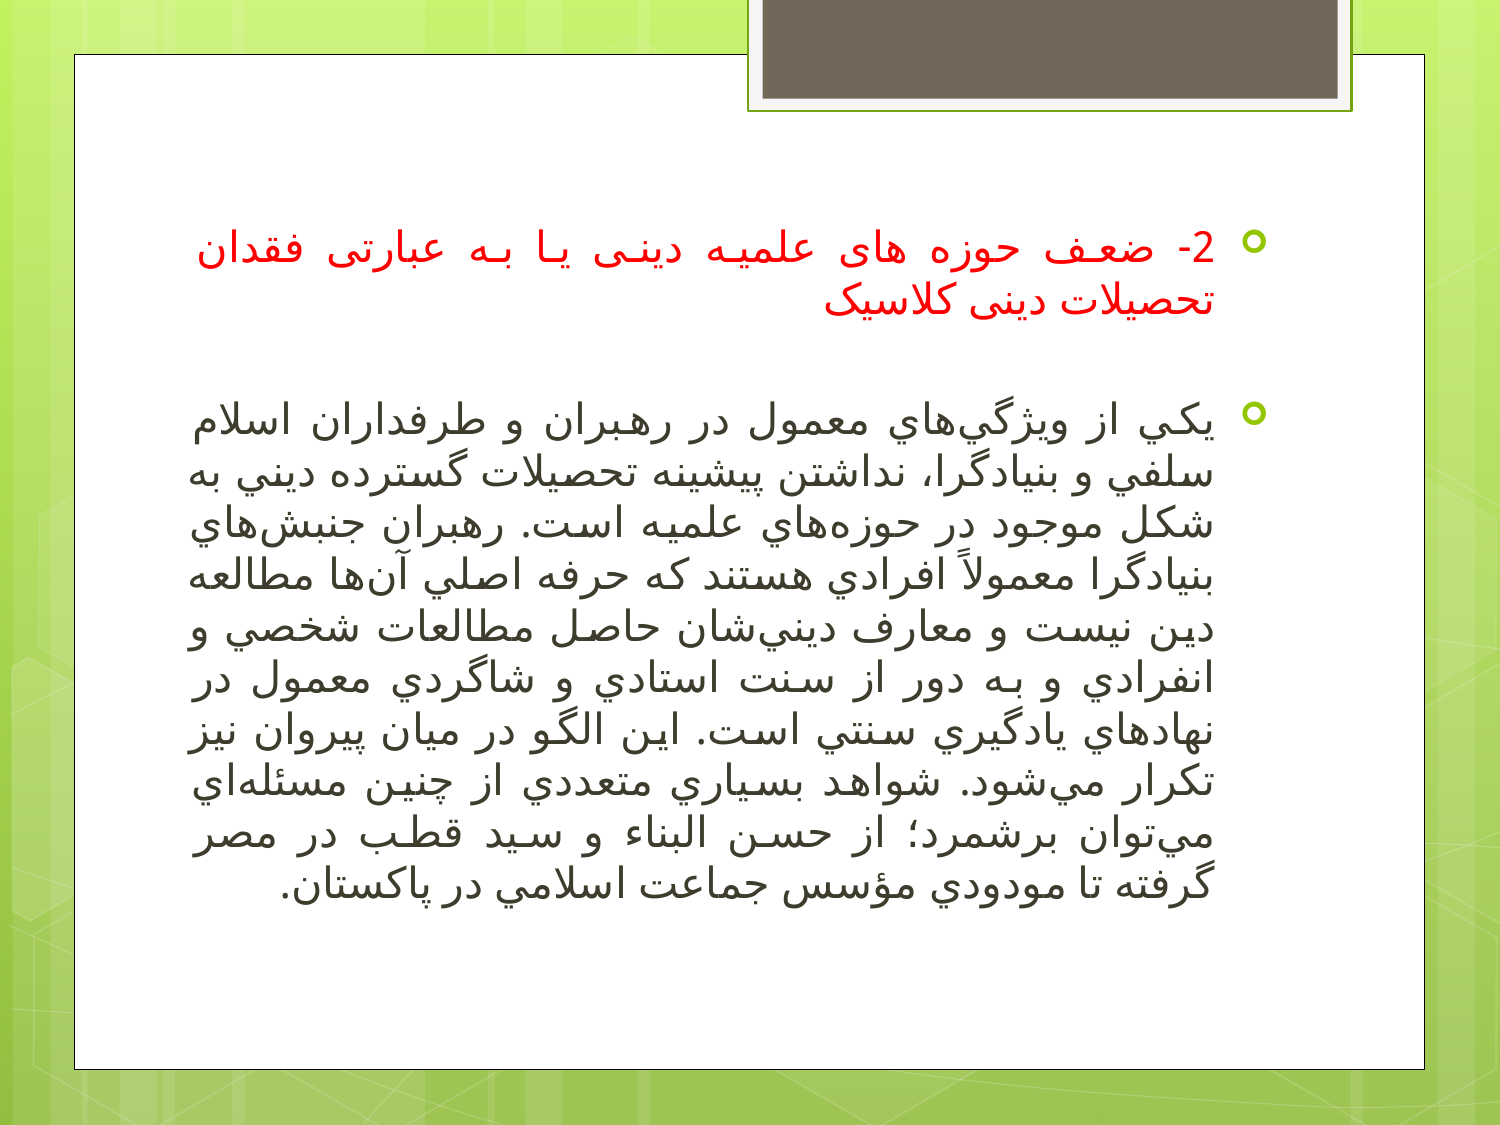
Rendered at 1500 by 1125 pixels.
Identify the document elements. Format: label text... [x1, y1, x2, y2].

list 2- ضعف حوزه های علمیه دینی یا به عبارتی فقدان تحصیلات دینی کلاسیک يکي از ويژگي‌هاي معمول در رهبران و طرفداران اسلام سلفي و بنيادگرا، نداشتن پيشينه تحصيلات گسترده ديني به شکل موجود در حوزه‌هاي علميه است. رهبران جنبش‌هاي بنيادگرا معمولاً افرادي هستند که حرفه اصلي آن‌ها مطالعه دين نيست و معارف ديني‌شان حاصل مطالعات شخصي و انفرادي و به دور از سنت استادي و شاگردي معمول در نهادهاي يادگيري سنتي است. اين الگو در ميان پيروان نيز تکرار مي‌شود. شواهد بسياري متعددي از چنين مسئله‌اي مي‌توان برشمرد؛ از حسن البناء و سيد قطب در مصر گرفته تا مودودي مؤسس جماعت اسلامي در پاکستان. [171, 212, 1283, 957]
